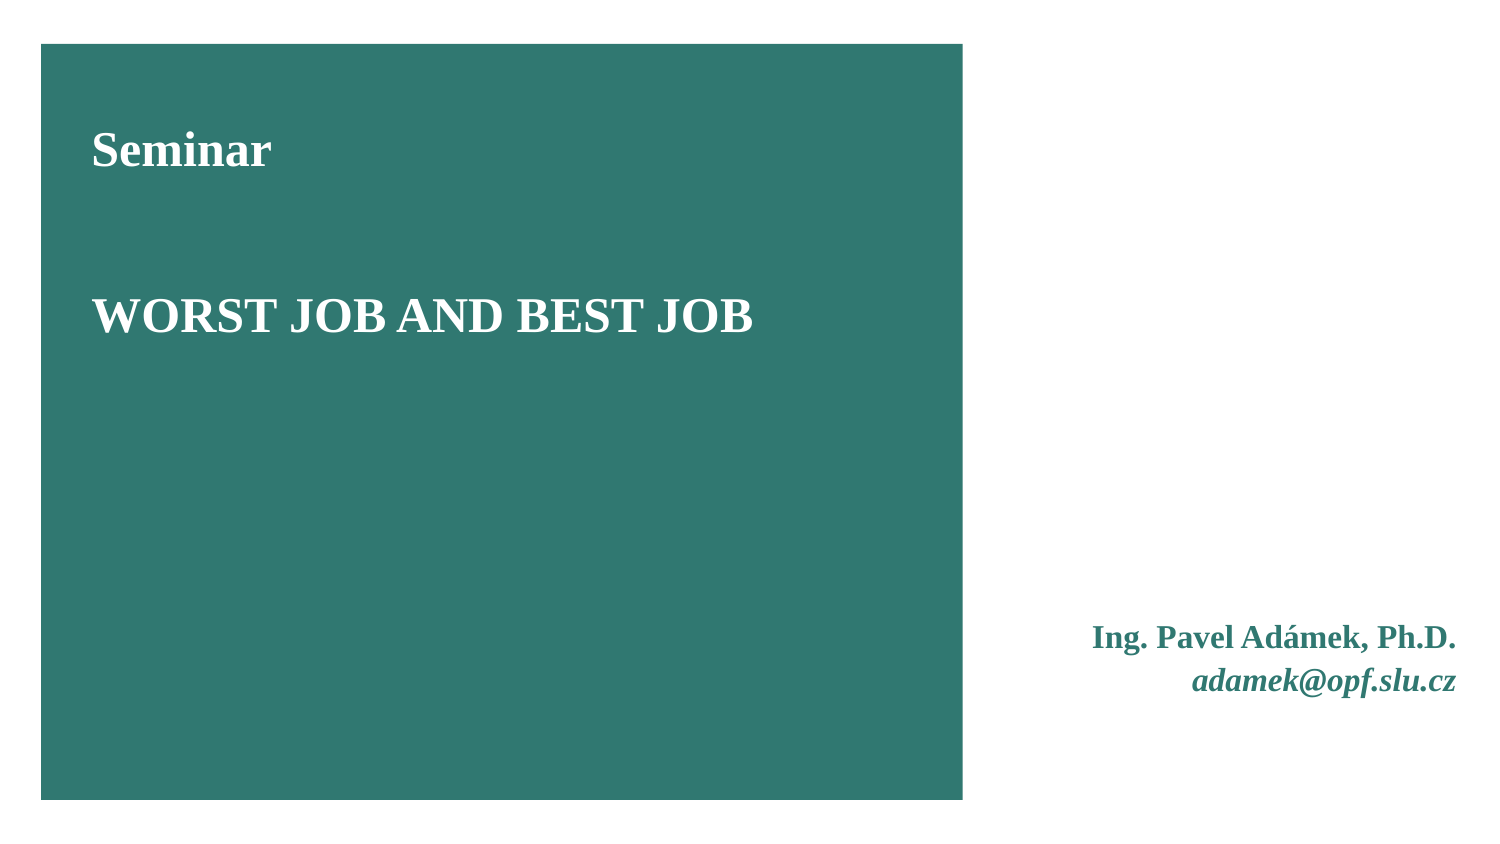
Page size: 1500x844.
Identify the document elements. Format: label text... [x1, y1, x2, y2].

text_box [39, 42, 965, 802]
title Seminar worst job and best job [76, 114, 916, 611]
text_box Ing. Pavel Adámek, Ph.D. adamek@opf.slu.cz [974, 610, 1472, 800]
